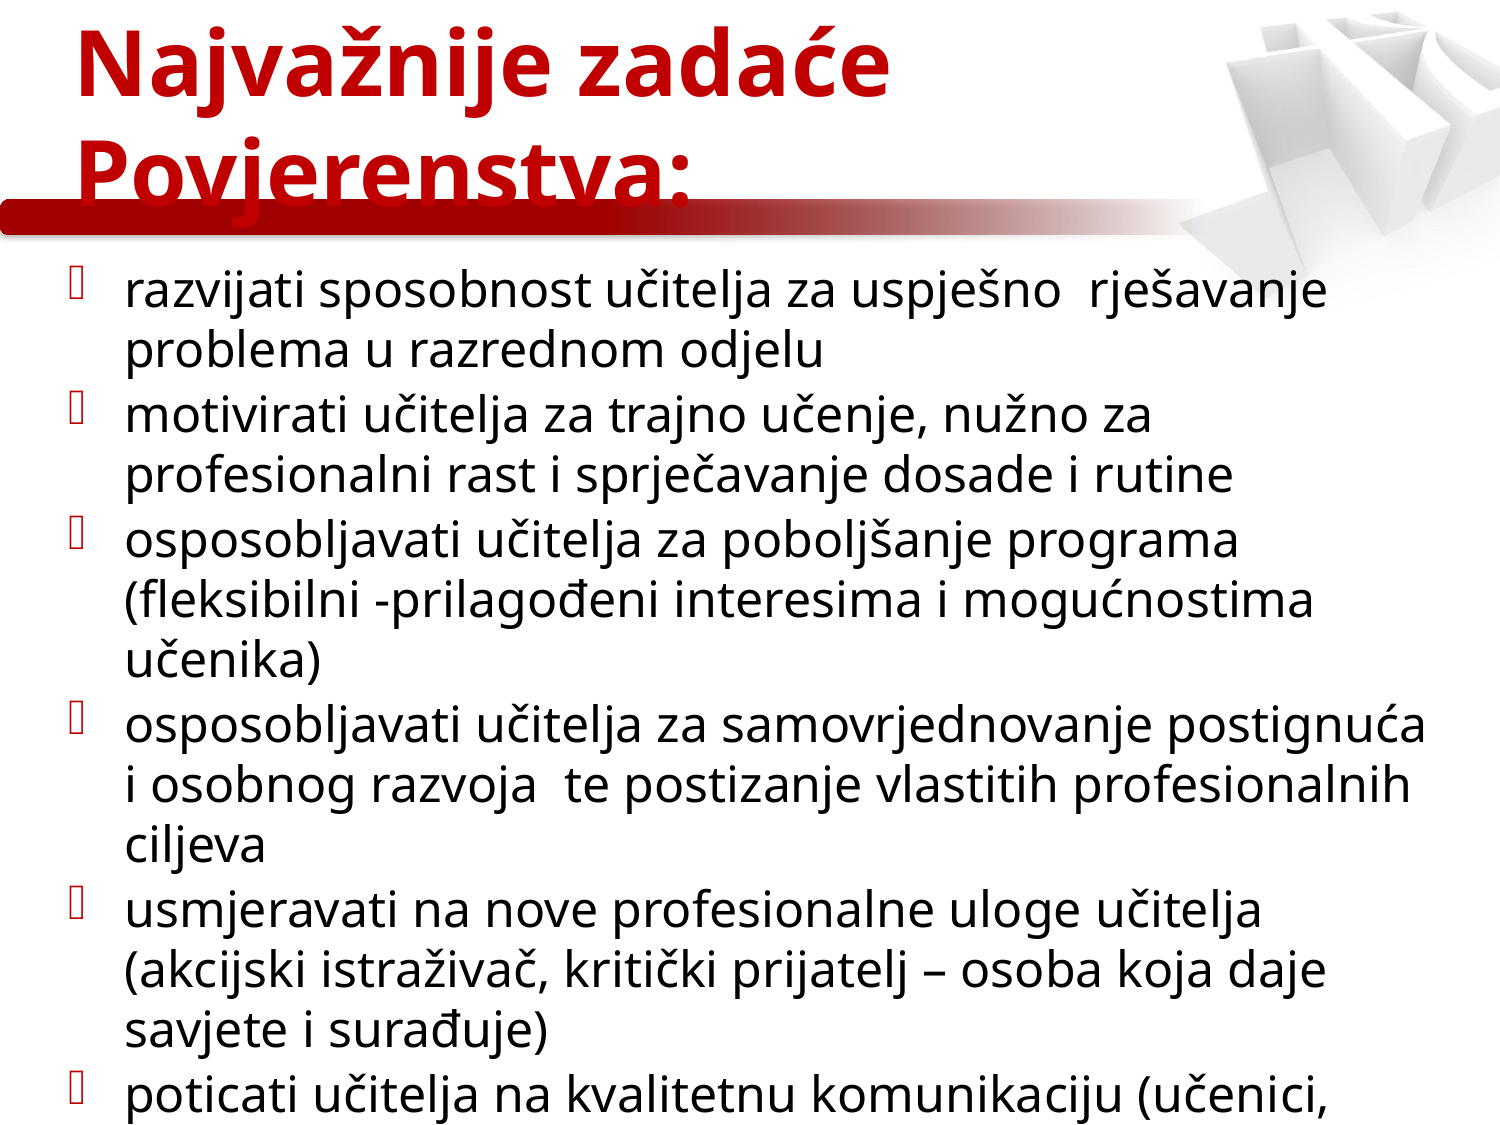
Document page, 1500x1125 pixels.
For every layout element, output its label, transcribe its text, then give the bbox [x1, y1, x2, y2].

picture [1171, 0, 1500, 307]
list razvijati sposobnost učitelja za uspješno rješavanje problema u razrednom odjelu motivirati učitelja za trajno učenje, nužno za profesionalni rast i sprječavanje dosade i rutine osposobljavati učitelja za poboljšanje programa (fleksibilni -prilagođeni interesima i mogućnostima učenika) osposobljavati učitelja za samovrjednovanje postignuća i osobnog razvoja te postizanje vlastitih profesionalnih ciljeva usmjeravati na nove profesionalne uloge učitelja (akcijski istraživač, kritički prijatelj – osoba koja daje savjete i surađuje) poticati učitelja na kvalitetnu komunikaciju (učenici, roditelji, kolege) razvijati empatiju, senzibilnost, sposobnost slušanja... [53, 249, 1459, 1071]
title Najvažnije zadaće Povjerenstva: [58, 34, 1436, 197]
